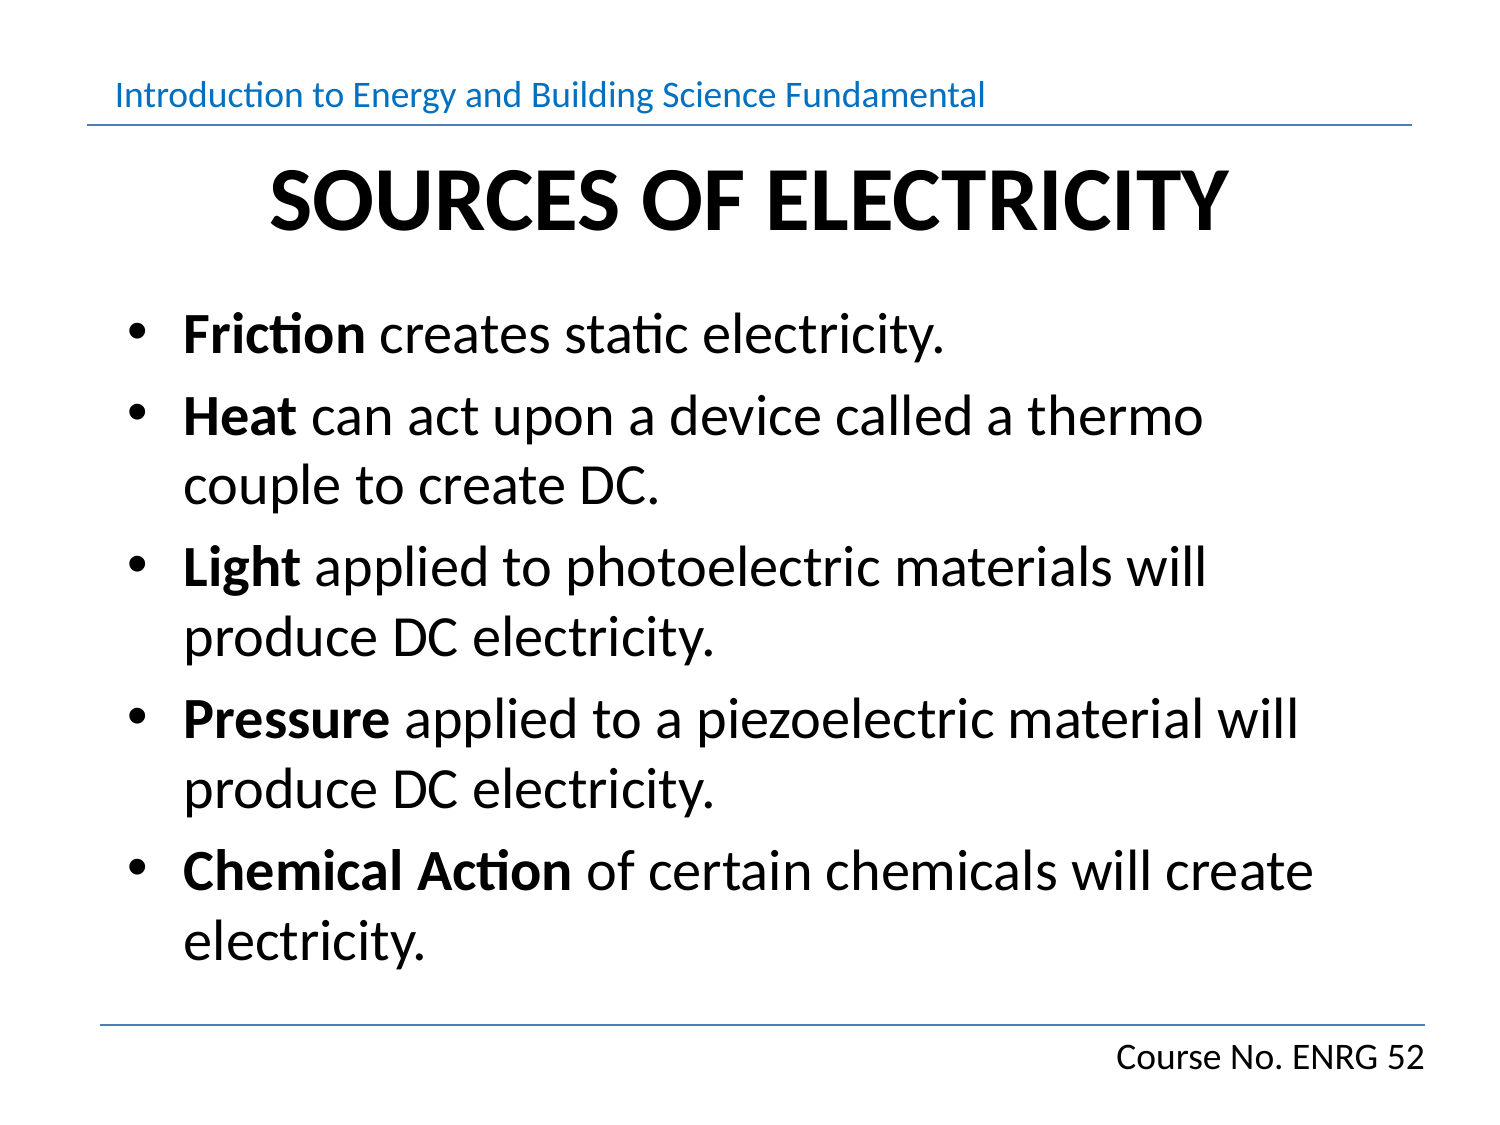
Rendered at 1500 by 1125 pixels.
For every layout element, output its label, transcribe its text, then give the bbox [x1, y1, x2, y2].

title SOURCES OF ELECTRICITY [112, 99, 1388, 287]
list Friction creates static electricity. Heat can act upon a device called a thermo couple to create DC. Light applied to photoelectric materials will produce DC electricity. Pressure applied to a piezoelectric material will produce DC electricity. Chemical Action of certain chemicals will create electricity. [112, 287, 1388, 1000]
